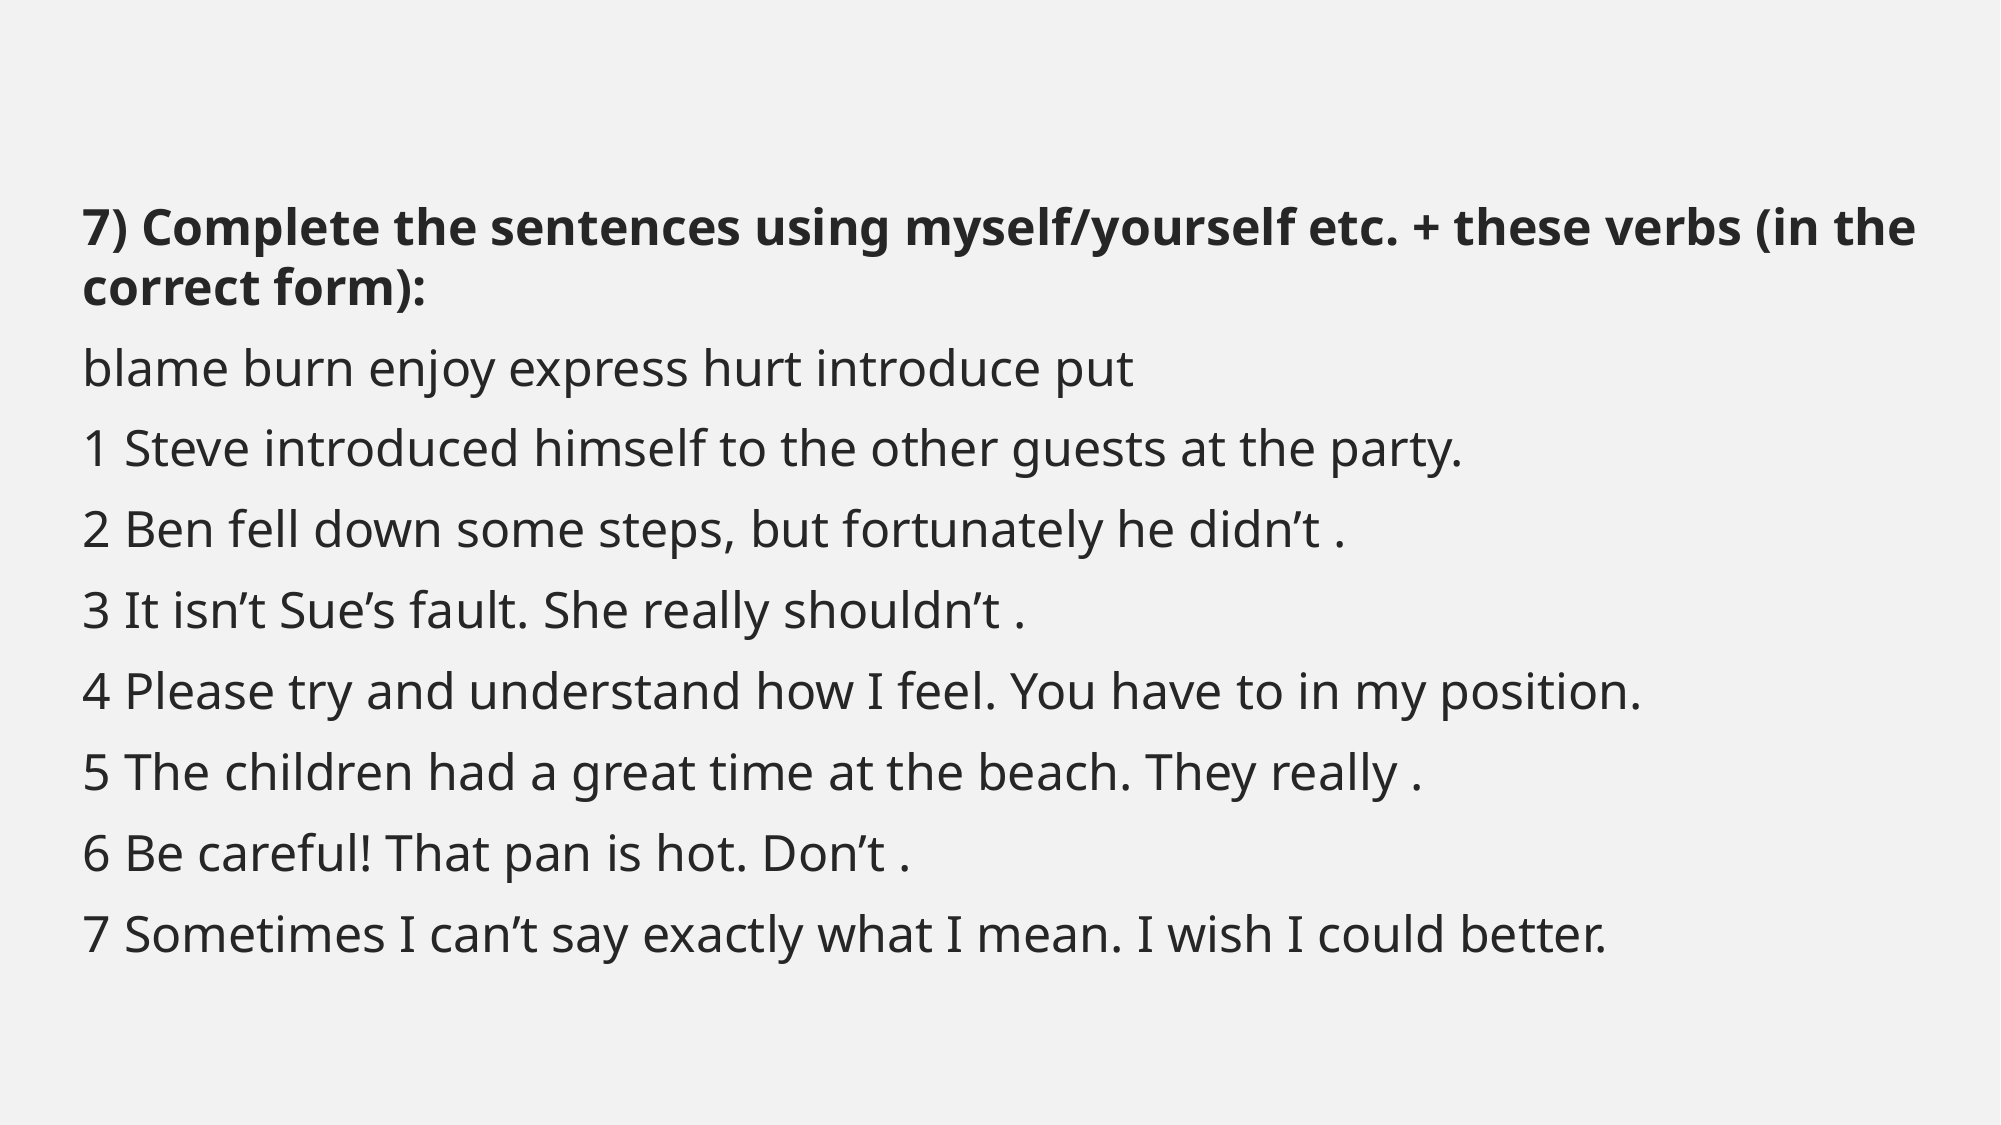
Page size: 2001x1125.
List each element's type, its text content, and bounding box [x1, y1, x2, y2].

list 7) Complete the sentences using myself/yourself etc. + these verbs (in the correct form): blame burn enjoy express hurt introduce put 1 Steve introduced himself to the other guests at the party. 2 Ben fell down some steps, but fortunately he didn’t . 3 It isn’t Sue’s fault. She really shouldn’t . 4 Please try and understand how I feel. You have to in my position. 5 The children had a great time at the beach. They really . 6 Be careful! That pan is hot. Don’t . 7 Sometimes I can’t say exactly what I mean. I wish I could better. [67, 187, 1976, 1125]
